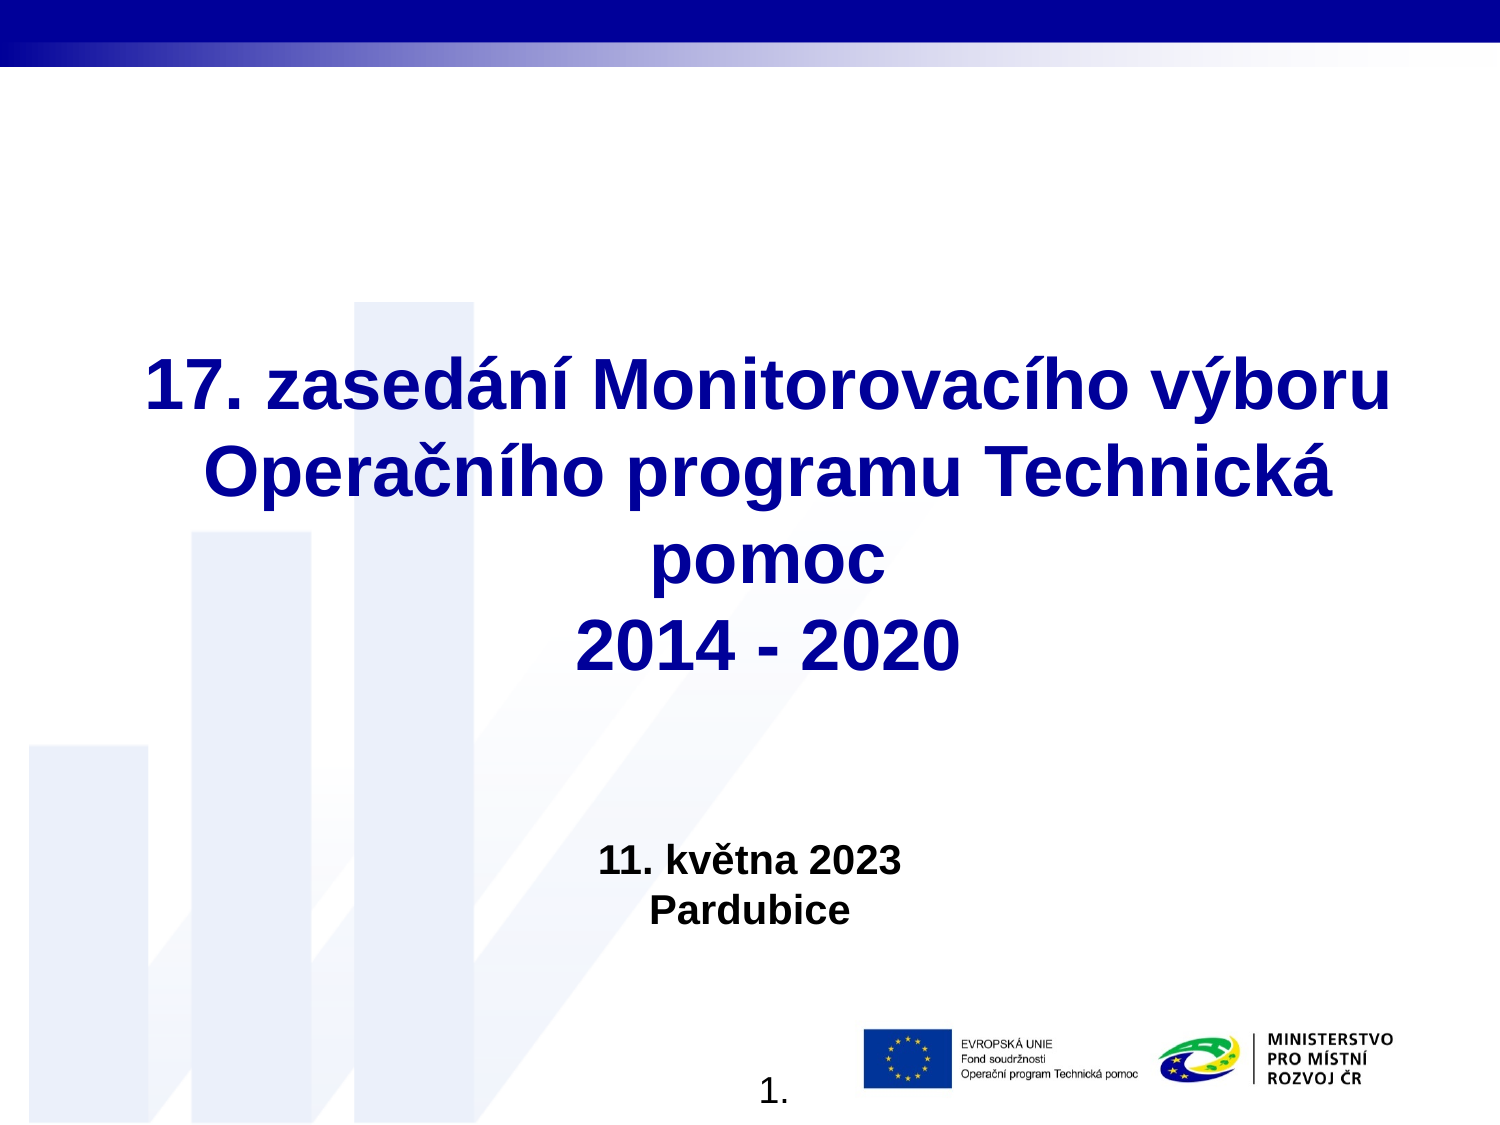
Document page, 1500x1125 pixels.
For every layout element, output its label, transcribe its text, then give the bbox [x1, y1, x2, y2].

title 17. zasedání Monitorovacího výboru Operačního programu Technická pomoc 2014 - 2020 [112, 326, 1425, 693]
picture [29, 302, 1412, 1125]
subtitle 11. května 2023 Pardubice [112, 727, 1388, 941]
text_box 1. [743, 1058, 814, 1119]
